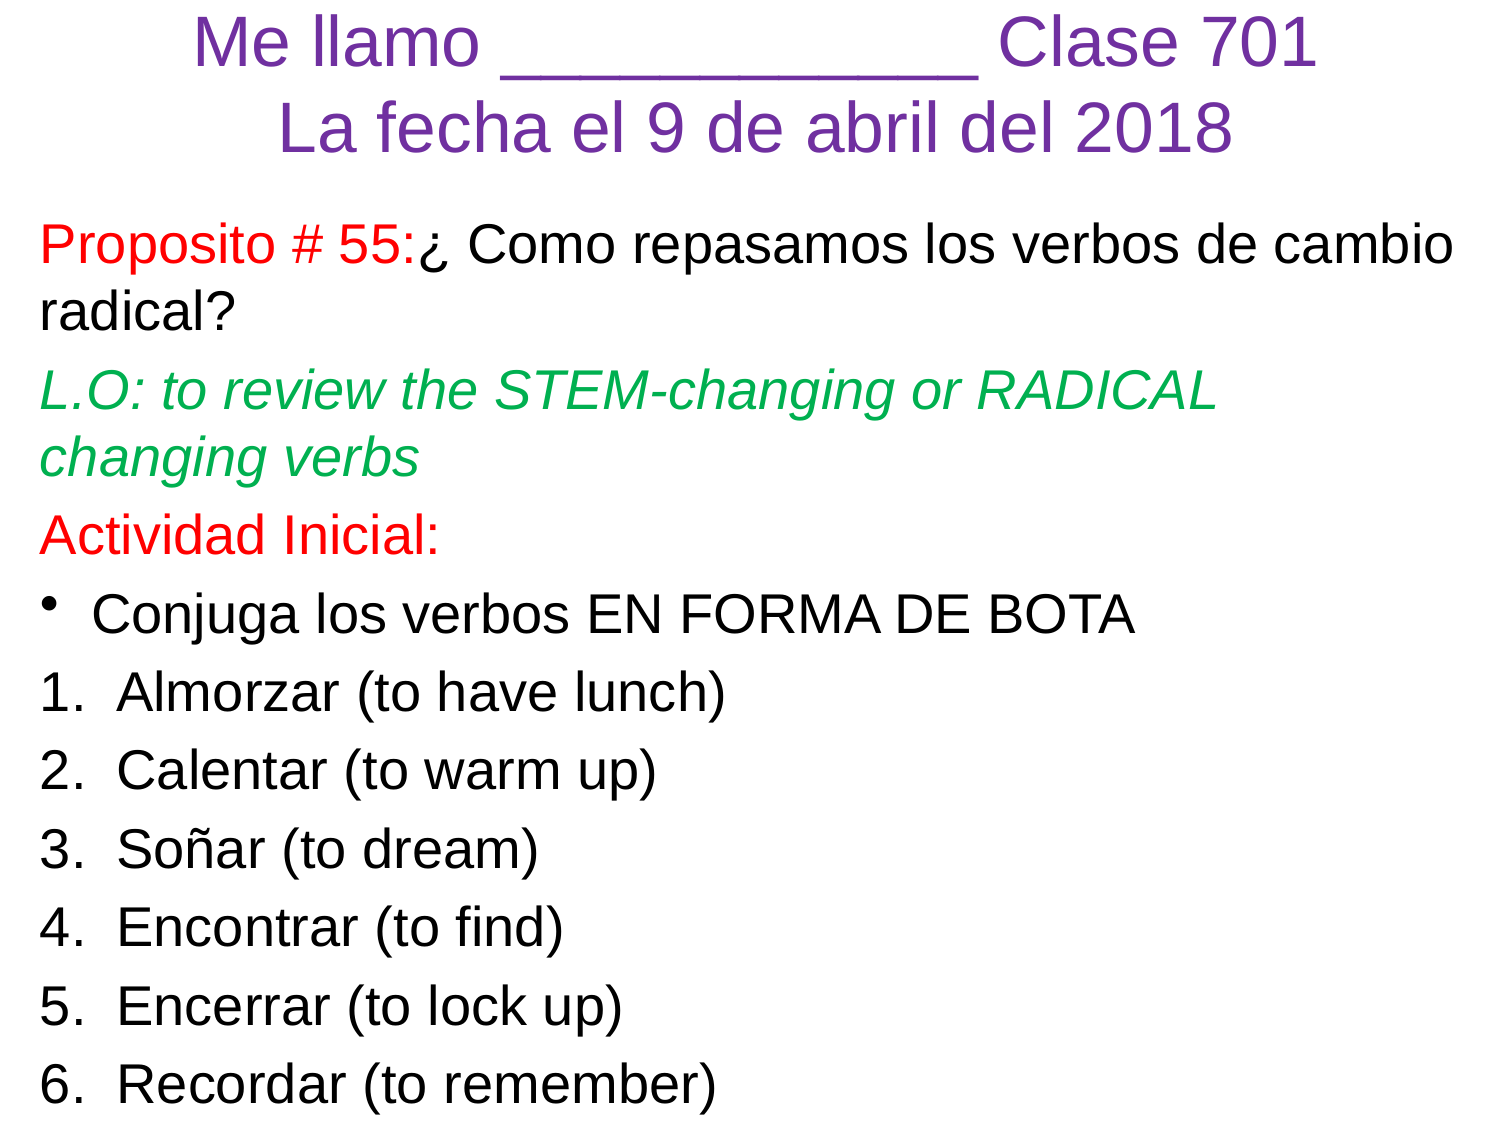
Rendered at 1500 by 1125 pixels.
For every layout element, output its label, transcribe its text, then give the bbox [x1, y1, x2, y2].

list Proposito # 55:¿ Como repasamos los verbos de cambio radical? L.O: to review the STEM-changing or RADICAL changing verbs Actividad Inicial: Conjuga los verbos EN FORMA DE BOTA Almorzar (to have lunch) Calentar (to warm up) Soñar (to dream) Encontrar (to find) Encerrar (to lock up) Recordar (to remember) [24, 200, 1475, 1125]
title Me llamo ____________ Clase 701 La fecha el 9 de abril del 2018 [12, 0, 1500, 175]
